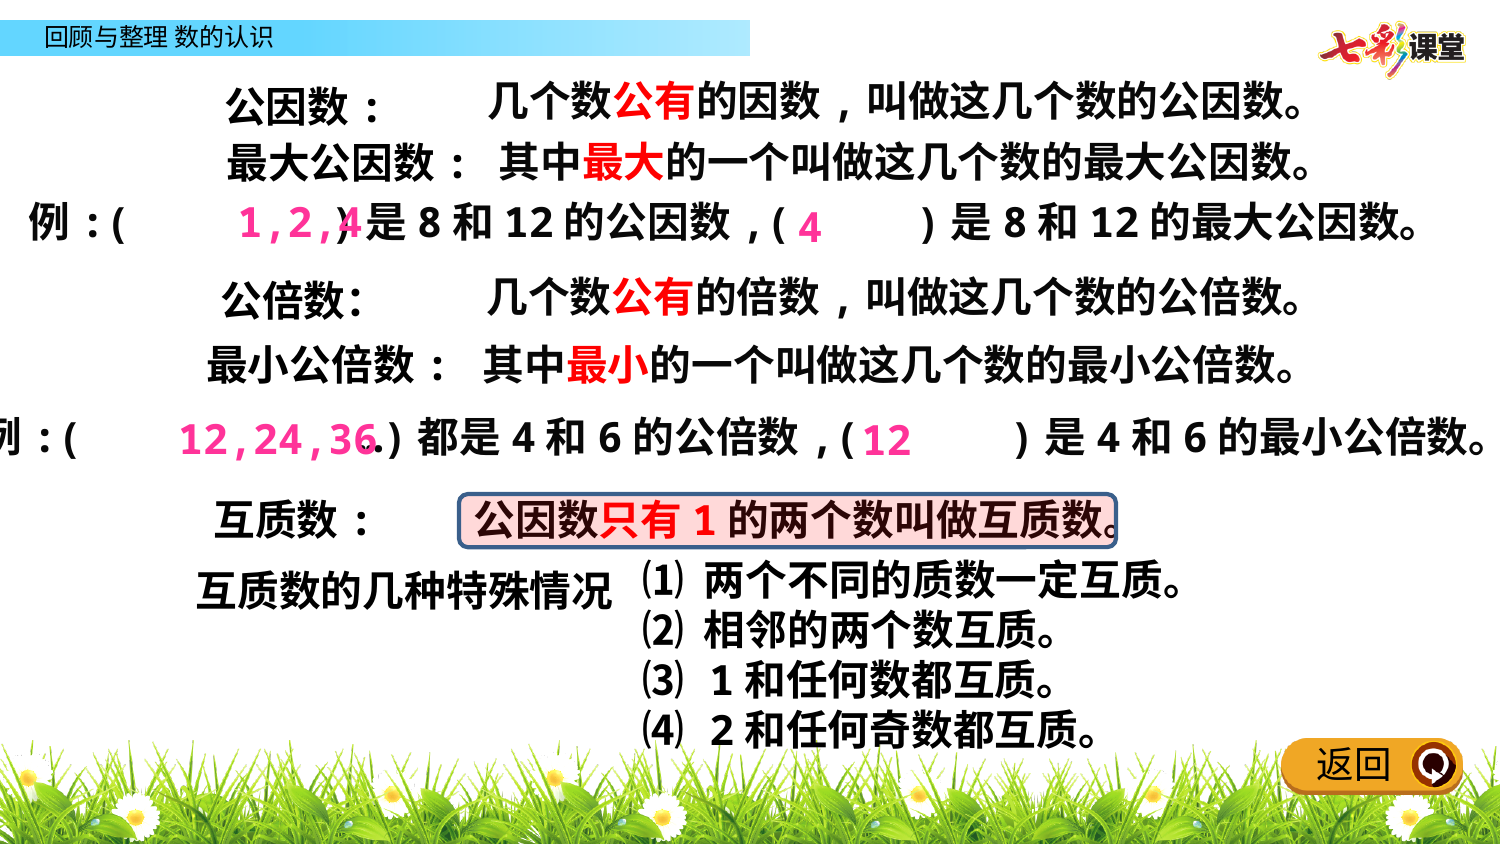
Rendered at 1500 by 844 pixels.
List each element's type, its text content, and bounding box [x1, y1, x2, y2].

text_box 例:( …)都是4和6的公倍数,( )是4和6的最小公倍数。 [0, 403, 1500, 519]
text_box 公因数只有1的两个数叫做互质数。 [458, 486, 1147, 546]
text_box 公倍数： [205, 267, 403, 331]
text_box 其中最小的一个叫做这几个数的最小公倍数。 [468, 331, 1354, 396]
text_box 例:( )是8和12的公因数,( )是8和12的最大公因数。 [13, 188, 222, 253]
text_box 4 [782, 193, 838, 259]
text_box 互质数的几种特殊情况 [180, 557, 629, 623]
text_box 几个数公有的倍数,叫做这几个数的公倍数。 [471, 263, 1315, 329]
text_box 例:( )是8和12的公因数,( )是8和12的最大公因数。 [378, 193, 782, 253]
text_box [456, 491, 1119, 550]
text_box 1,2,4 [222, 195, 378, 253]
text_box 公因数只有1的两个数叫做互质数。 [458, 545, 627, 552]
picture [0, 740, 1500, 844]
text_box ⑴ 两个不同的质数一定互质。 ⑵ 相邻的两个数互质。 ⑶ 1和任何数都互质。 ⑷ 2和任何奇数都互质。 [627, 546, 1220, 762]
text_box 12 [846, 406, 927, 472]
text_box 公因数: [209, 72, 400, 138]
text_box 12,24,36 [163, 405, 393, 471]
text_box 最小公倍数: [191, 331, 465, 396]
text_box 互质数: [198, 486, 389, 552]
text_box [1281, 733, 1464, 795]
text_box 几个数公有的因数,叫做这几个数的公因数。 [472, 67, 1341, 129]
text_box 其中最大的一个叫做这几个数的最大公因数。 [483, 127, 1349, 193]
text_box 最大公因数: [211, 129, 485, 195]
text_box 例:( )是8和12的公因数,( )是8和12的最大公因数。 [838, 188, 1457, 253]
picture [1316, 20, 1468, 80]
